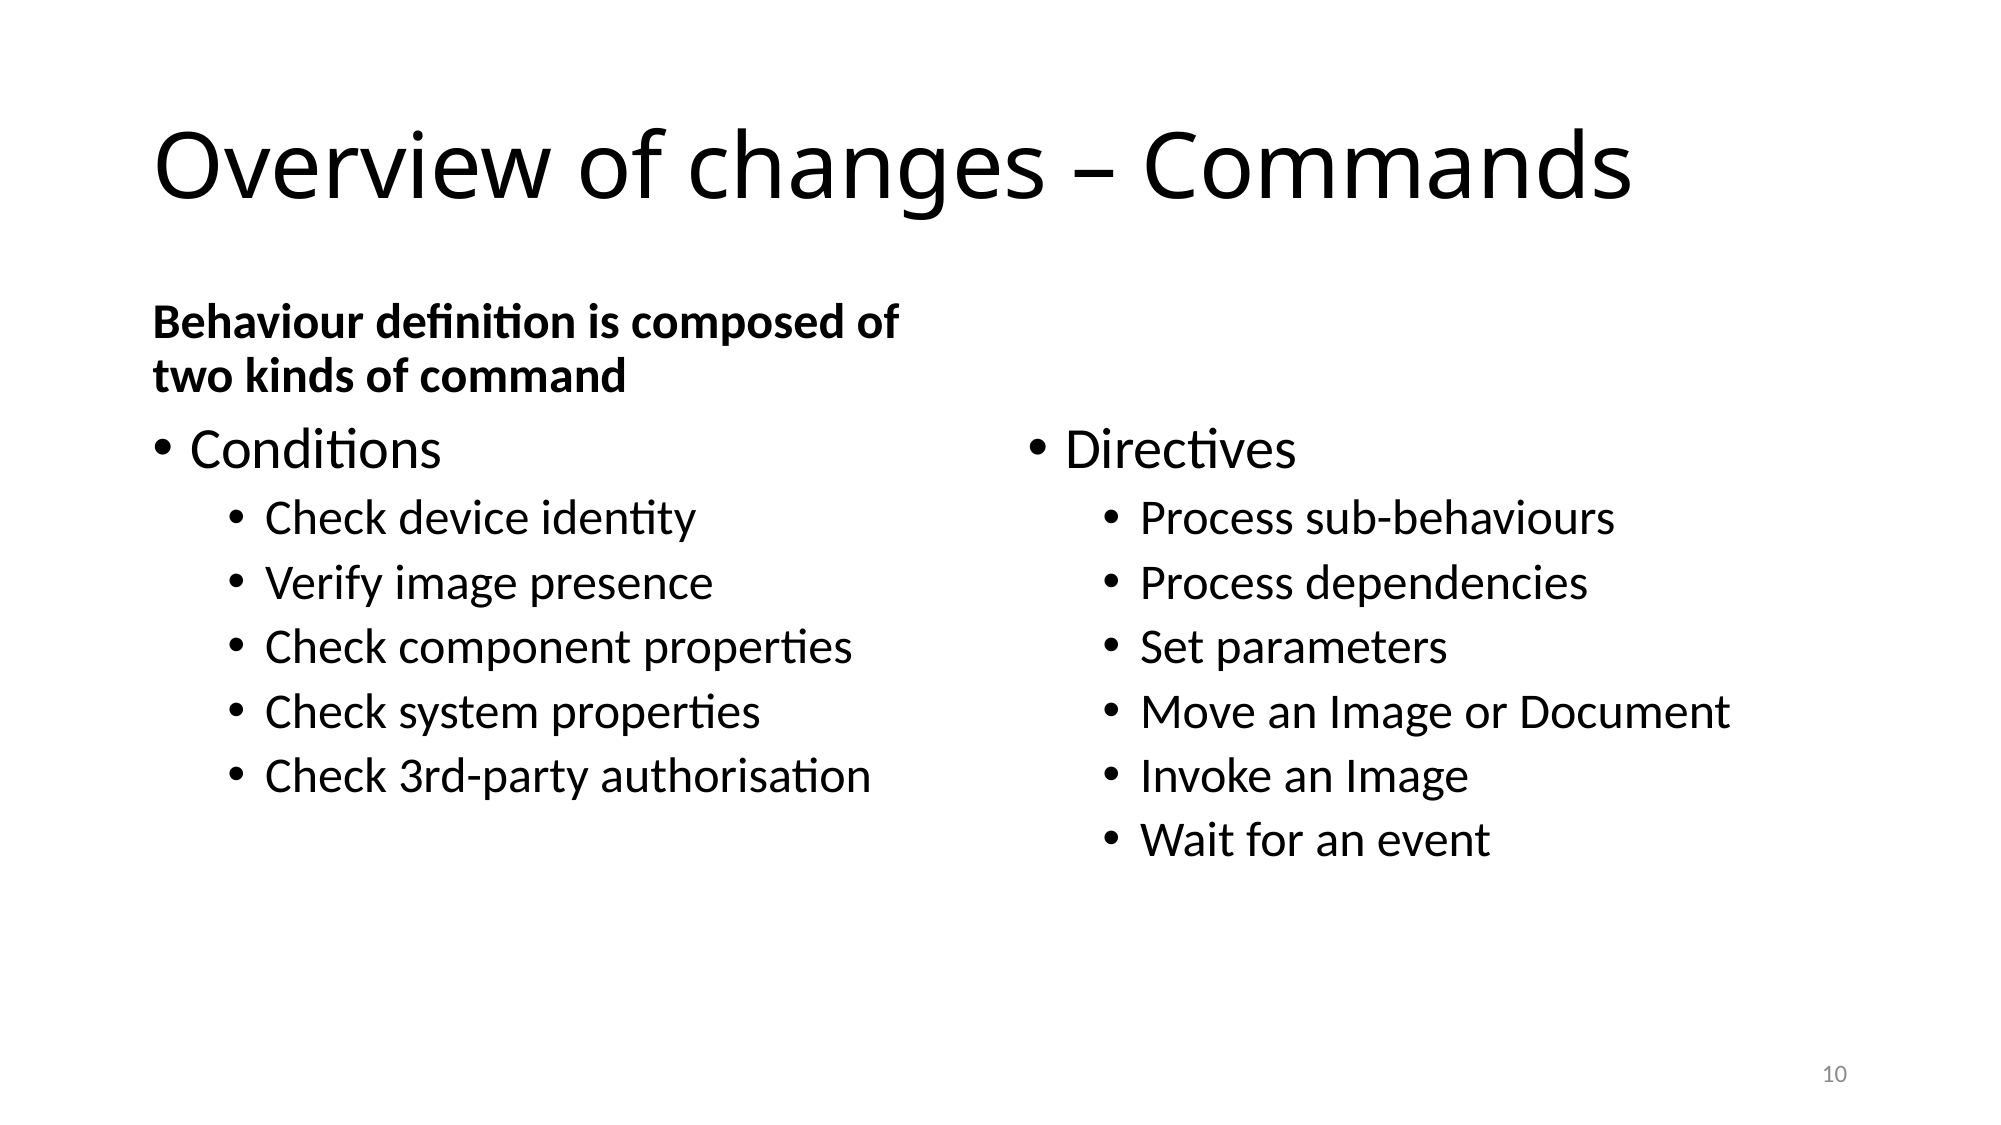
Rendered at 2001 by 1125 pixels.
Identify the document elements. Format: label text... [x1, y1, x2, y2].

list Conditions Check device identity Verify image presence Check component properties Check system properties Check 3rd-party authorisation [137, 410, 984, 1016]
slide_number 9 [1412, 1042, 1863, 1103]
list Directives Process sub-behaviours Process dependencies Set parameters Move an Image or Document Invoke an Image Wait for an event [1012, 410, 1863, 1016]
list Behaviour definition is composed of two kinds of command [137, 275, 984, 410]
title Overview of changes – Commands [137, 59, 1863, 278]
